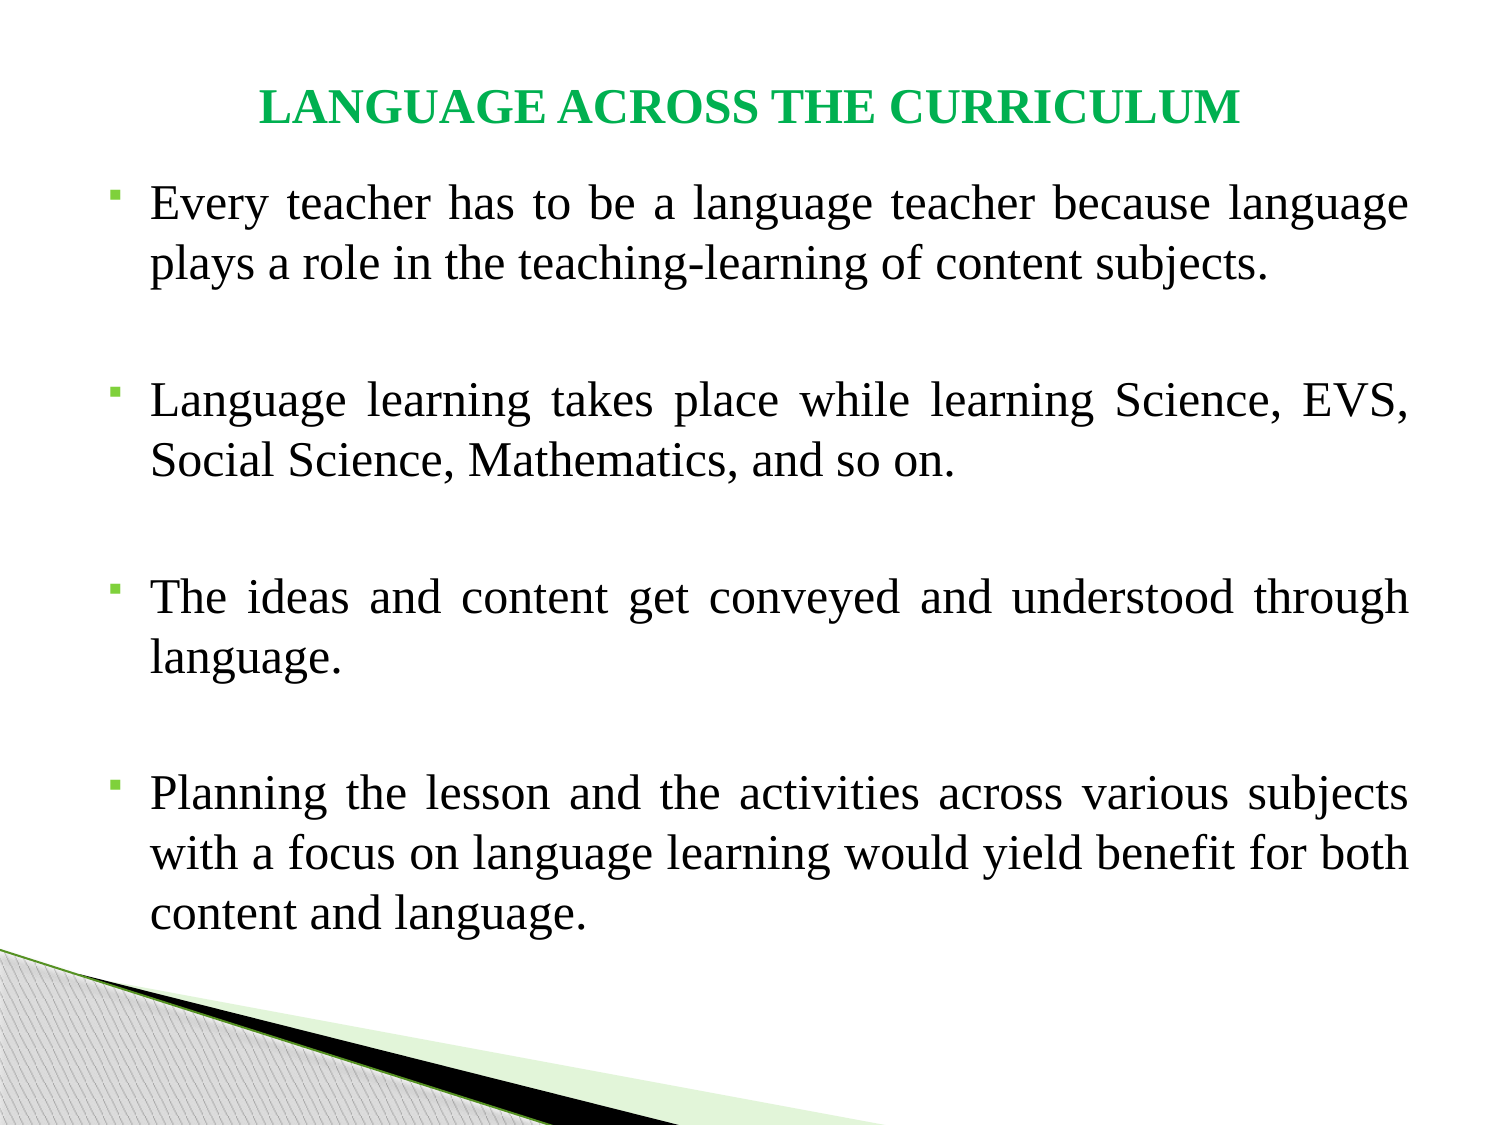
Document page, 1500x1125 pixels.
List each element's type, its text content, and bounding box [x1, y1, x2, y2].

list Every teacher has to be a language teacher because language plays a role in the teaching-learning of content subjects. Language learning takes place while learning Science, EVS, Social Science, Mathematics, and so on. The ideas and content get conveyed and understood through language. Planning the lesson and the activities across various subjects with a focus on language learning would yield benefit for both content and language. [75, 163, 1425, 1005]
title LANGUAGE ACROSS THE CURRICULUM [75, 45, 1425, 163]
